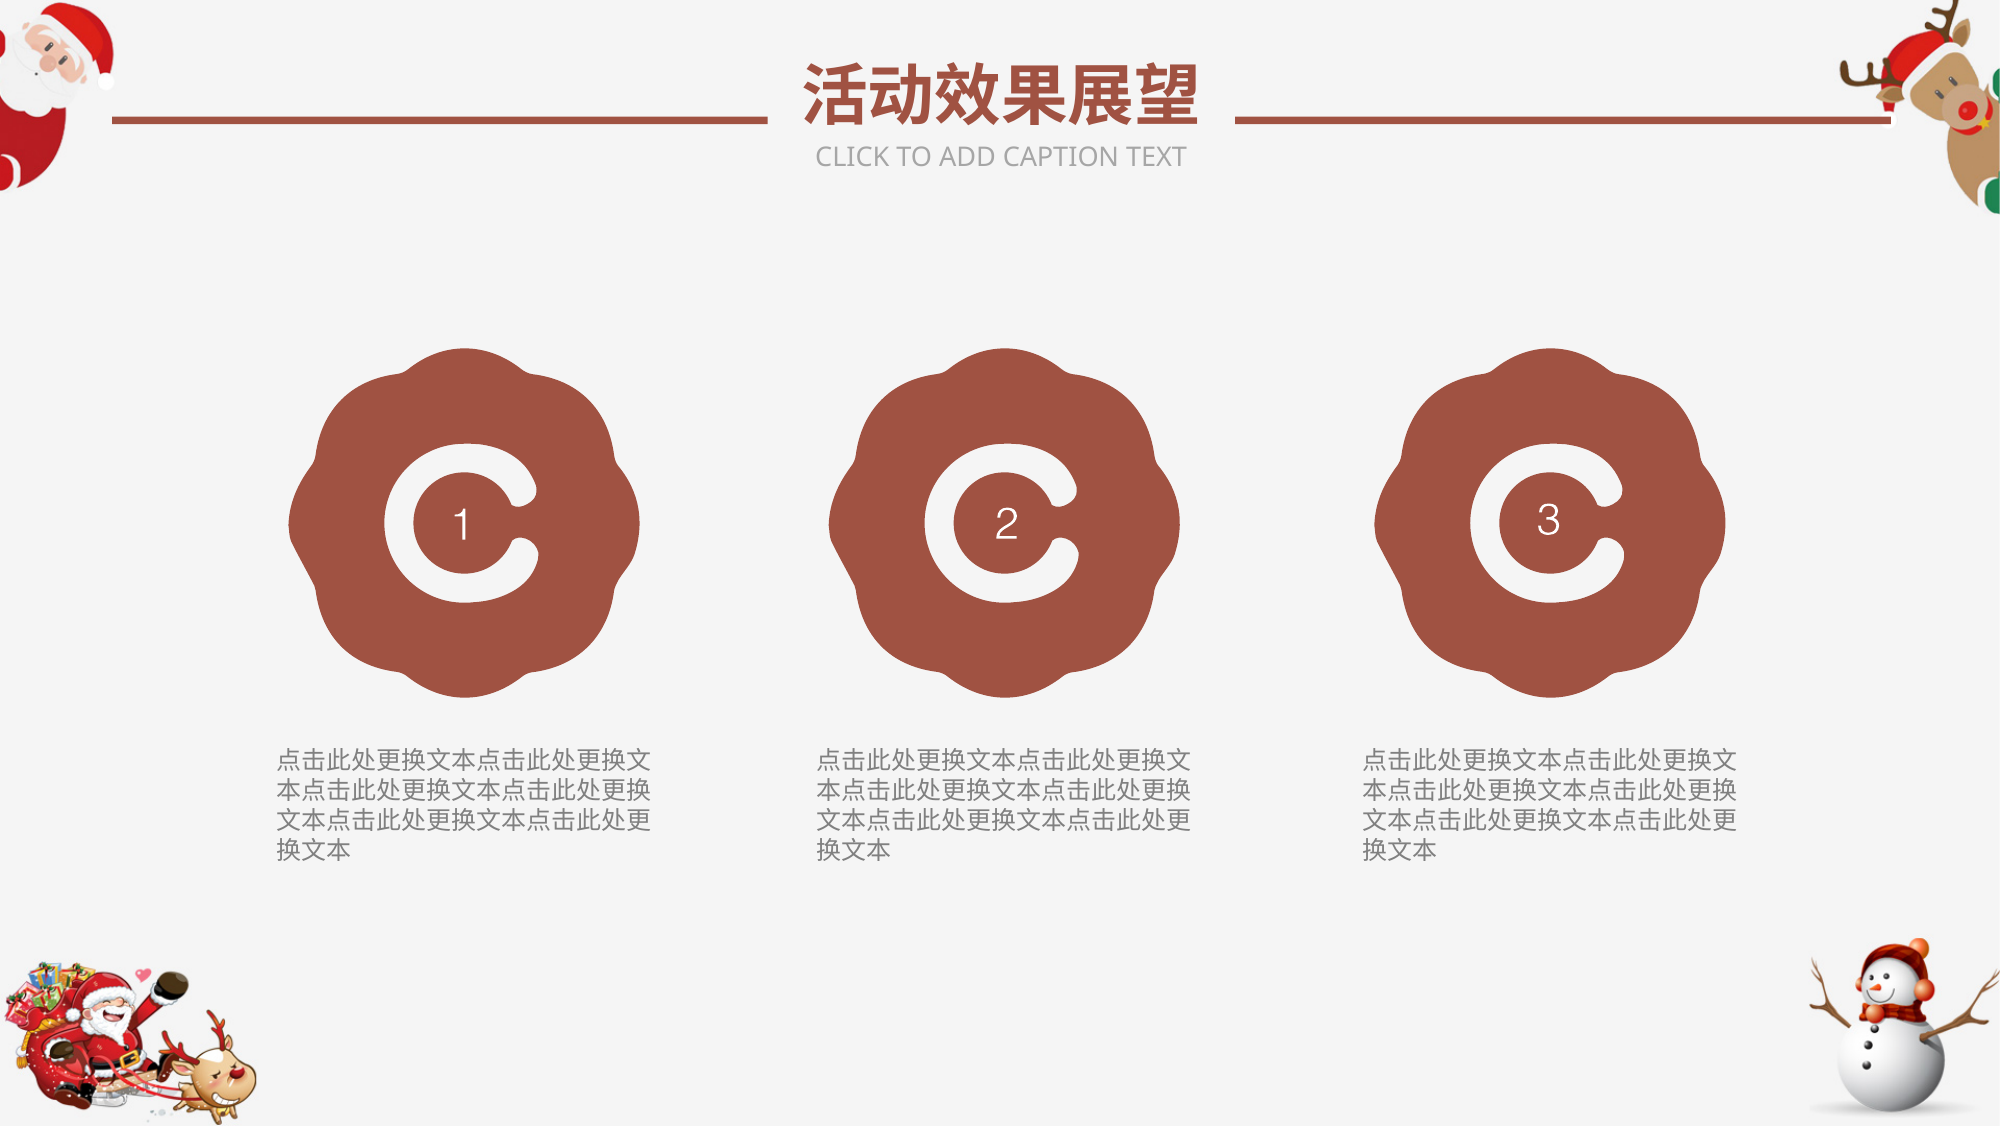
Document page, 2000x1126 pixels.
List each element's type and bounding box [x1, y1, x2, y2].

text_box [261, 341, 1762, 874]
text_box [112, 52, 1891, 173]
picture [0, 0, 2000, 1126]
